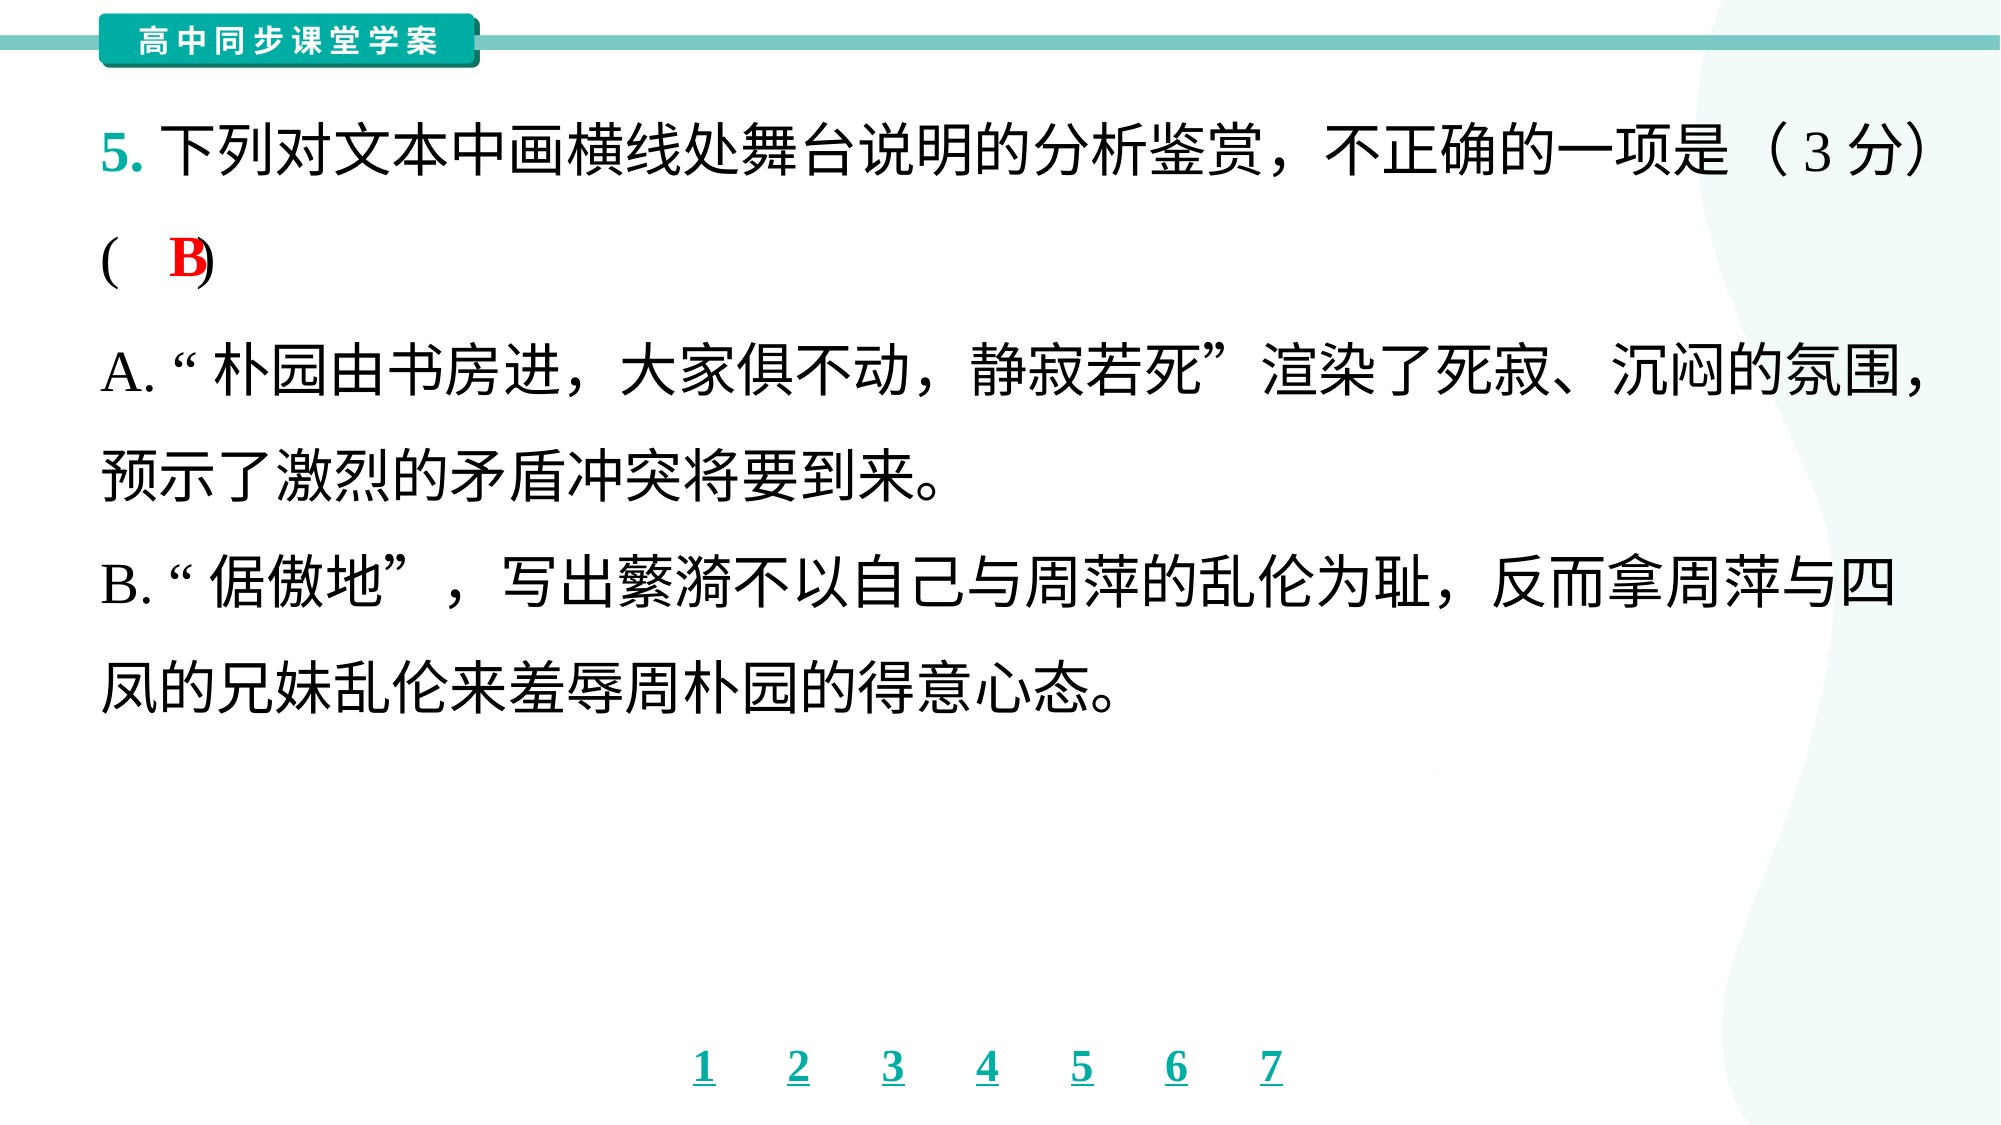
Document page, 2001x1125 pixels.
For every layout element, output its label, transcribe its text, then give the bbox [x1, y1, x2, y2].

text_box A. “朴园由书房进，大家俱不动，静寂若死”渲染了死寂、沉闷的氛围， 预示了激烈的矛盾冲突将要到来。 B. “倨傲地”，写出蘩漪不以自己与周萍的乱伦为耻，反而拿周萍与四 凤的兄妹乱伦来羞辱周朴园的得意心态。 [100, 296, 1899, 722]
text_box B [147, 184, 230, 289]
text_box 5.下列对文本中画横线处舞台说明的分析鉴赏，不正确的一项是（3分） ( ) [100, 76, 1899, 290]
picture [0, 0, 2000, 1125]
